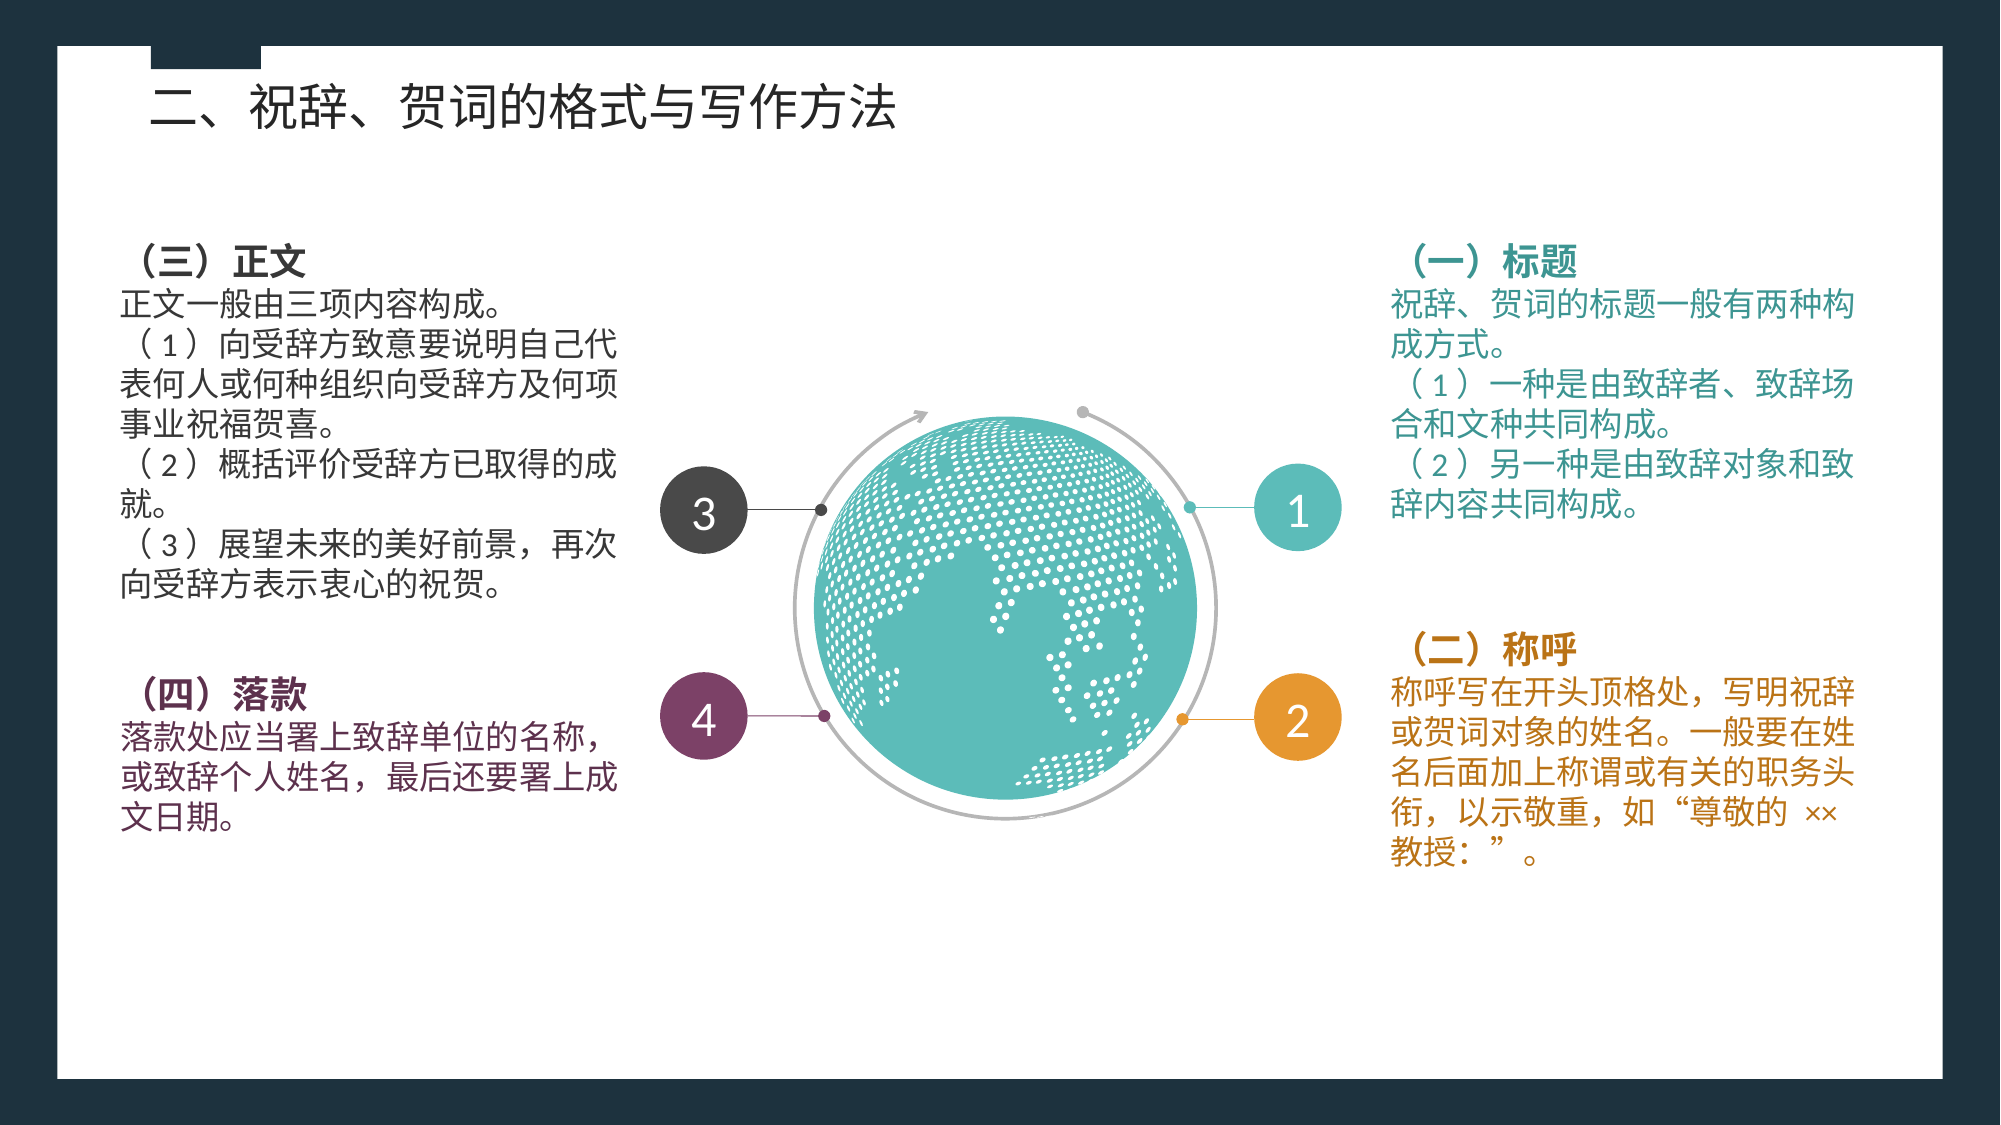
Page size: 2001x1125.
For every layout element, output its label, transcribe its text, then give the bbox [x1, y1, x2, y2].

text_box 4 [661, 671, 749, 761]
text_box 1 [1253, 462, 1343, 553]
text_box 2 [1253, 672, 1343, 762]
text_box （四）落款 落款处应当署上致辞单位的名称，或致辞个人姓名，最后还要署上成文日期。 [105, 663, 661, 844]
text_box （二）称呼 称呼写在开头顶格处，写明祝辞或贺词对象的姓名。一般要在姓名后面加上称谓或有关的职务头衔，以示敬重，如“尊敬的 ×× 教授：”。 [1375, 619, 1886, 879]
text_box 3 [661, 465, 749, 555]
text_box （三）正文 正文一般由三项内容构成。 （1）向受辞方致意要说明自己代表何人或何种组织向受辞方及何项事业祝福贺喜。 （2）概括评价受辞方已取得的成就。 （3）展望未来的美好前景，再次向受辞方表示衷心的祝贺。 [104, 230, 661, 610]
text_box 二、祝辞、贺词的格式与写作方法 [148, 67, 1018, 143]
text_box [794, 397, 1217, 819]
text_box （一）标题 祝辞、贺词的标题一般有两种构成方式。 （1）一种是由致辞者、致辞场合和文种共同构成。 （2）另一种是由致辞对象和致辞内容共同构成。 [1375, 230, 1884, 531]
